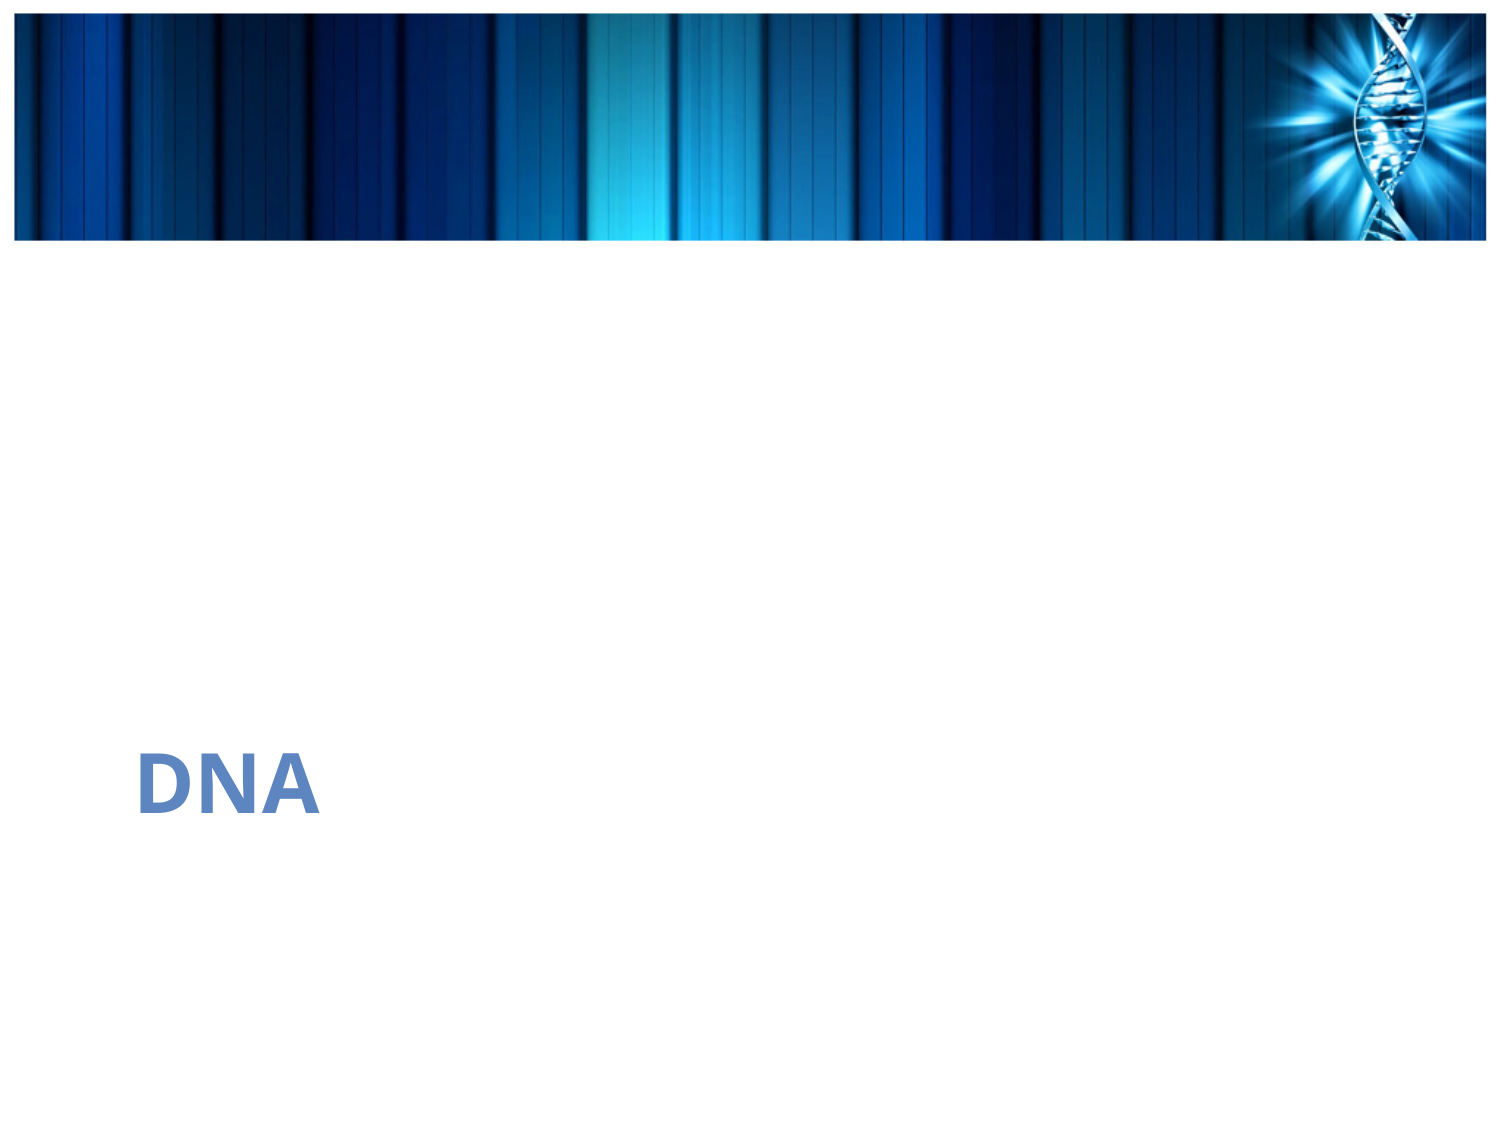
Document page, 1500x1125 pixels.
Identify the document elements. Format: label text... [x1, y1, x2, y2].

picture [0, 0, 1500, 1125]
title DNA [118, 722, 1394, 947]
